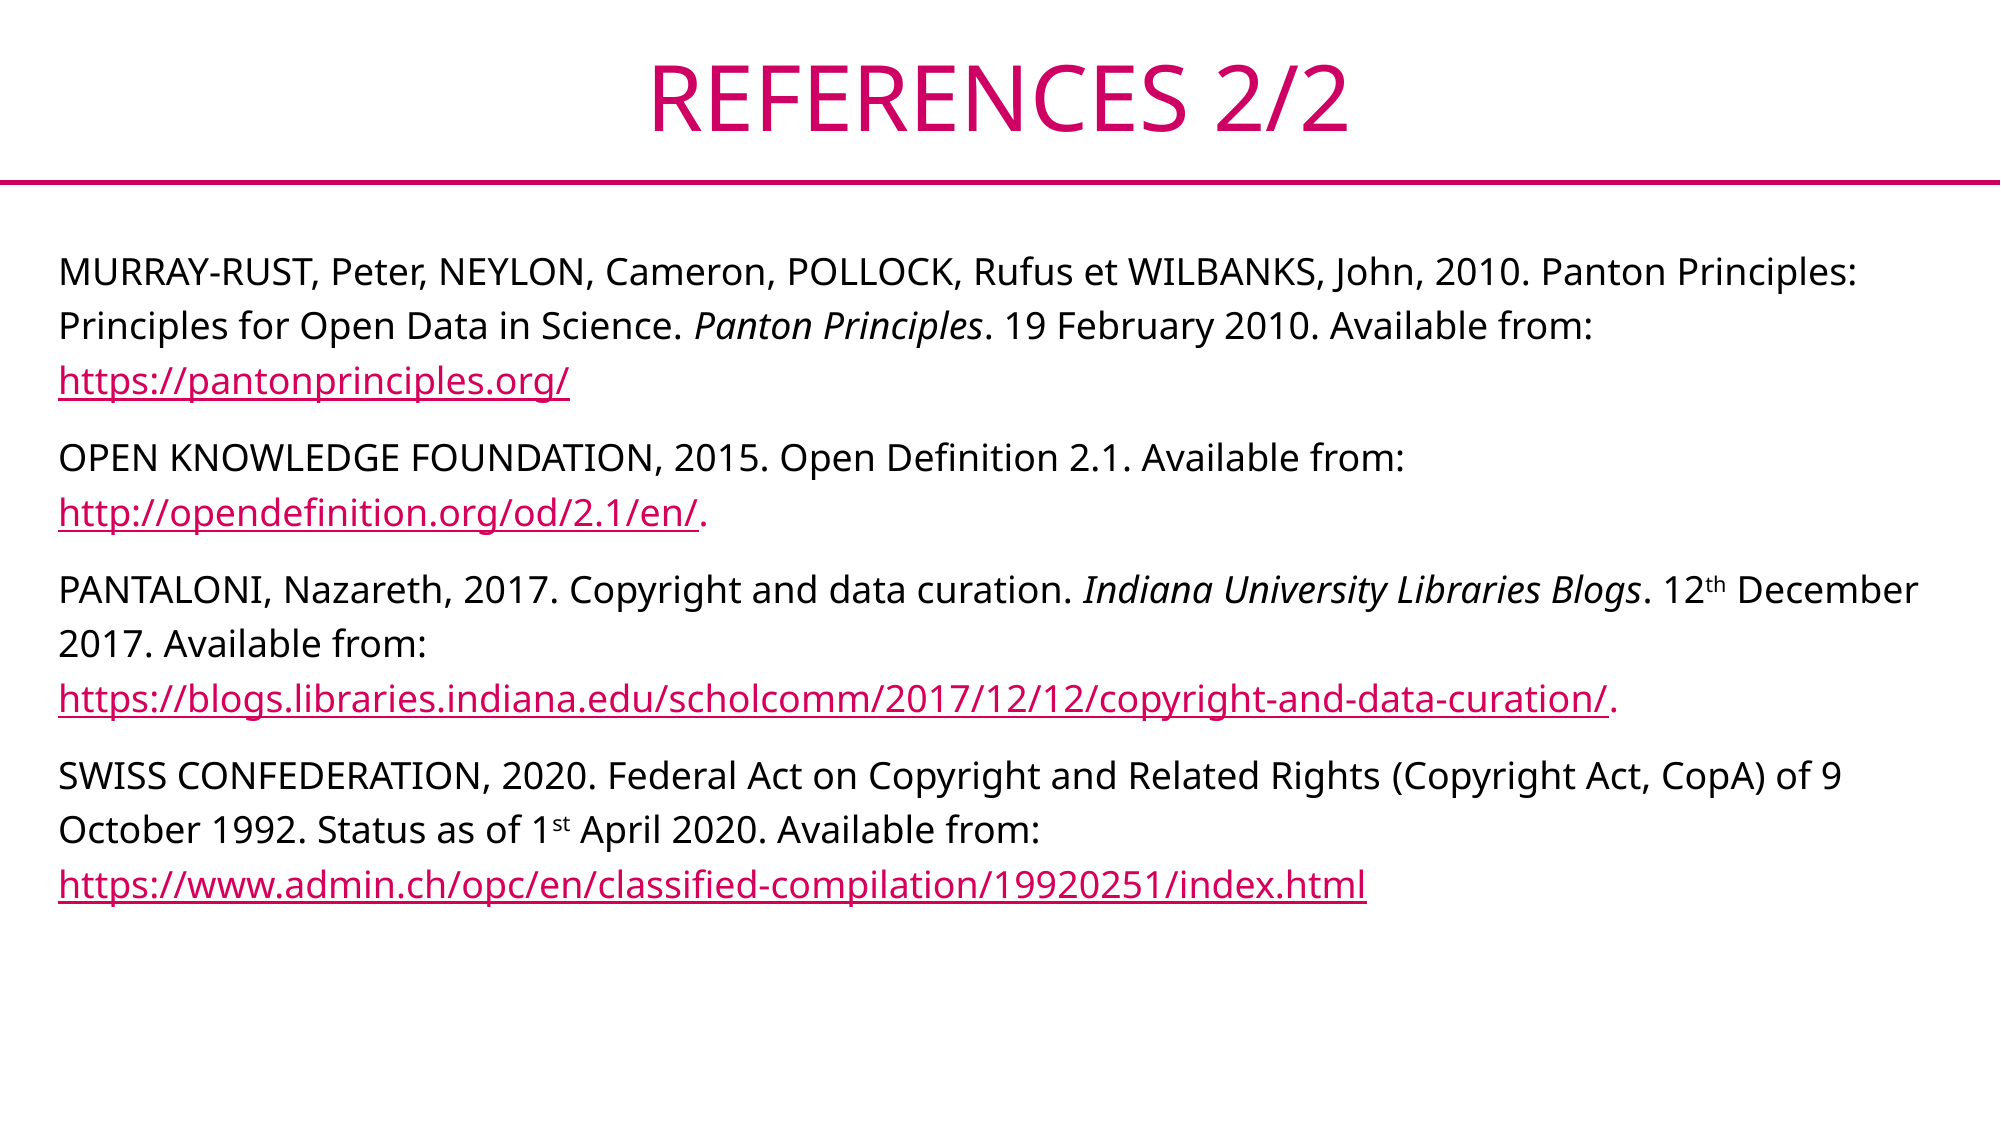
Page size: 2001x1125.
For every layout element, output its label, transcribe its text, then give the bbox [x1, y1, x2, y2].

list MURRAY-RUST, Peter, NEYLON, Cameron, POLLOCK, Rufus et WILBANKS, John, 2010. Panton Principles: Principles for Open Data in Science. Panton Principles. 19 February 2010. Available from: https://pantonprinciples.org/ OPEN KNOWLEDGE FOUNDATION, 2015. Open Definition 2.1. Available from: http://opendefinition.org/od/2.1/en/. PANTALONI, Nazareth, 2017. Copyright and data curation. Indiana University Libraries Blogs. 12th December 2017. Available from: https://blogs.libraries.indiana.edu/scholcomm/2017/12/12/copyright-and-data-curation/. SWISS CONFEDERATION, 2020. Federal Act on Copyright and Related Rights (Copyright Act, CopA) of 9 October 1992. Status as of 1st April 2020. Available from: https://www.admin.ch/opc/en/classified-compilation/19920251/index.html [43, 231, 1969, 1041]
title References 2/2 [99, 19, 1900, 171]
